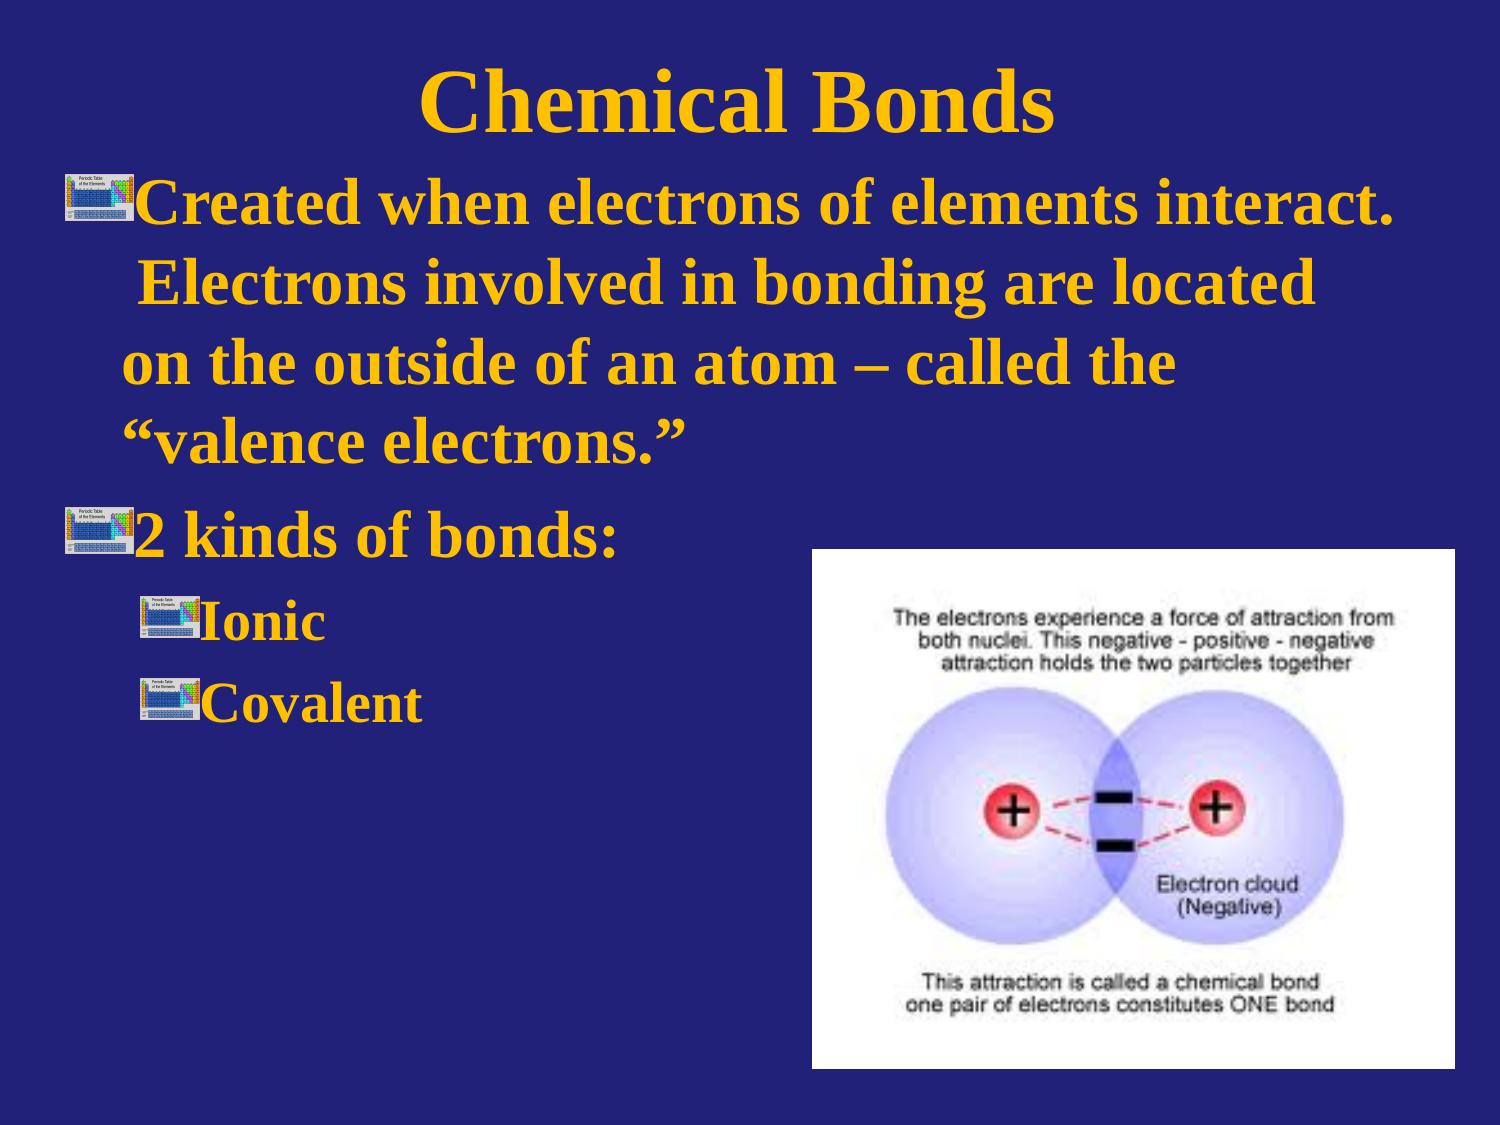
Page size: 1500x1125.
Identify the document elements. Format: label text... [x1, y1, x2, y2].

picture [812, 549, 1455, 1069]
picture [65, 507, 112, 554]
title Chemical Bonds [62, 24, 1413, 149]
list Created when electrons of elements interact. Electrons involved in bonding are located on the outside of an atom – called the “valence electrons.” 2 kinds of bonds: Ionic Covalent [50, 149, 1413, 900]
picture [140, 596, 181, 638]
picture [140, 678, 181, 720]
picture [65, 174, 112, 221]
